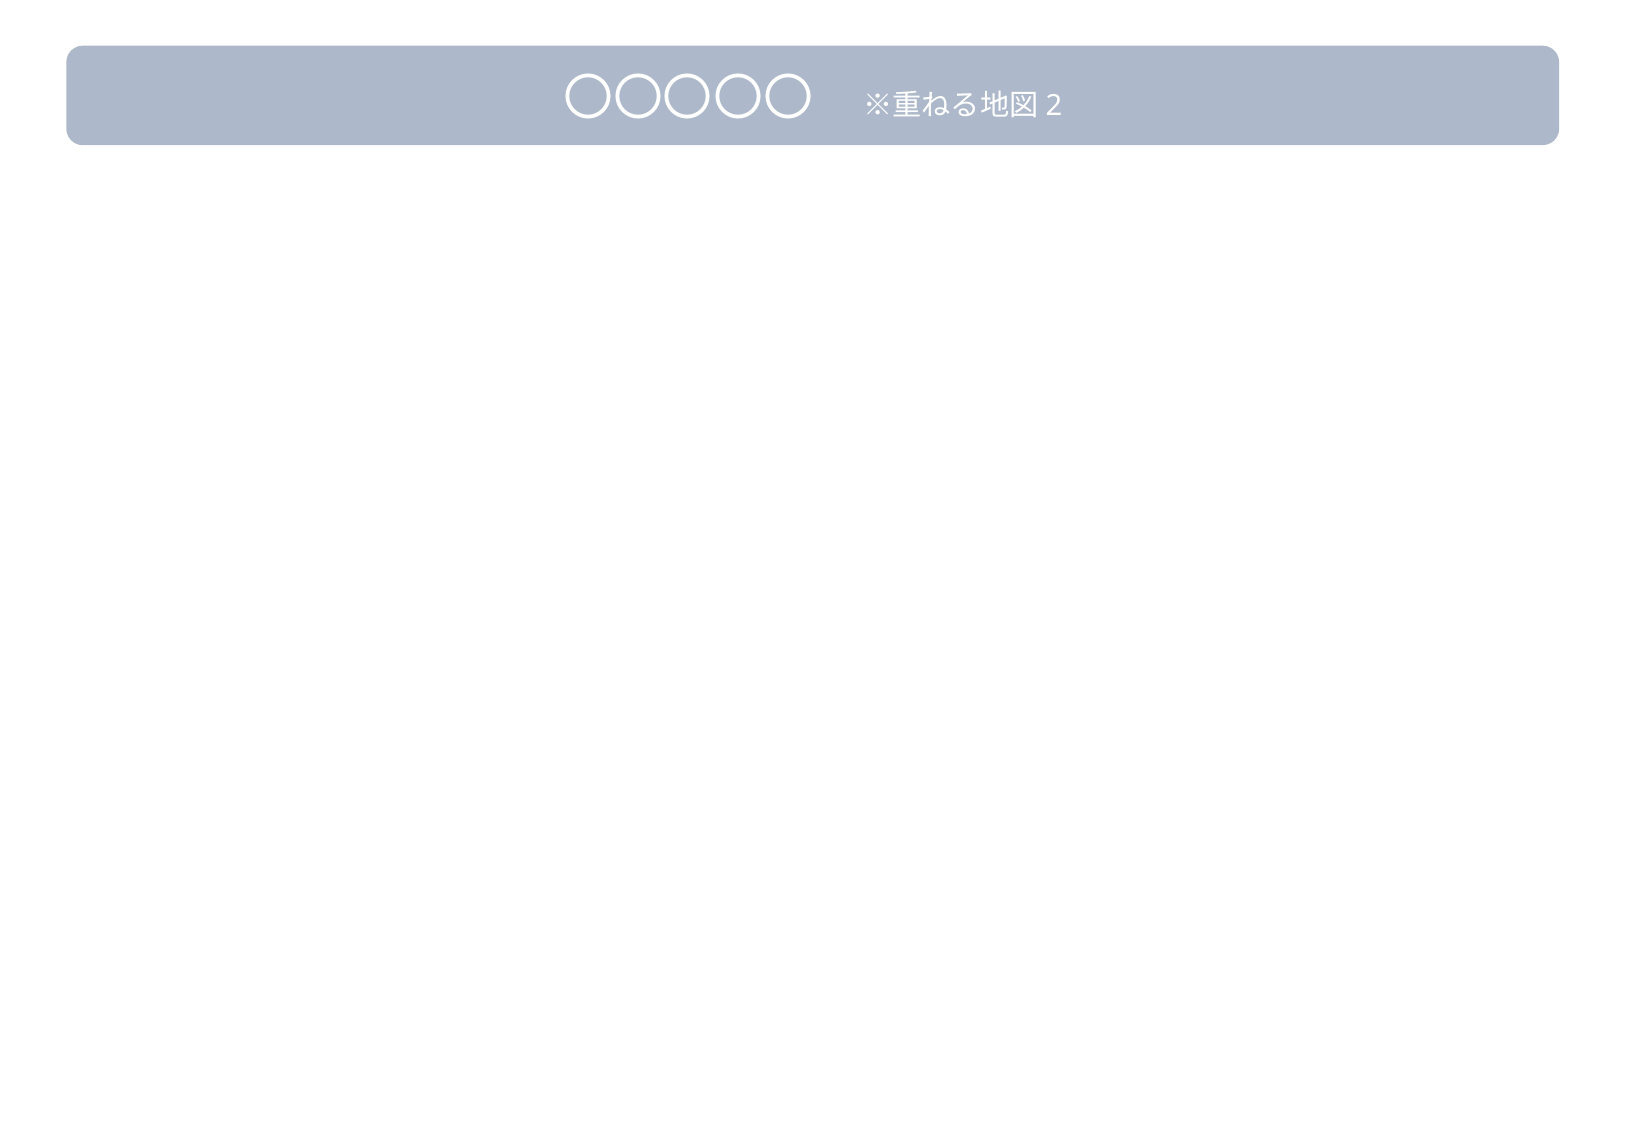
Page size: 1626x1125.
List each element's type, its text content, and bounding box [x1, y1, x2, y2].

text_box 〇〇〇〇〇 ※重ねる地図2 [65, 44, 1561, 147]
